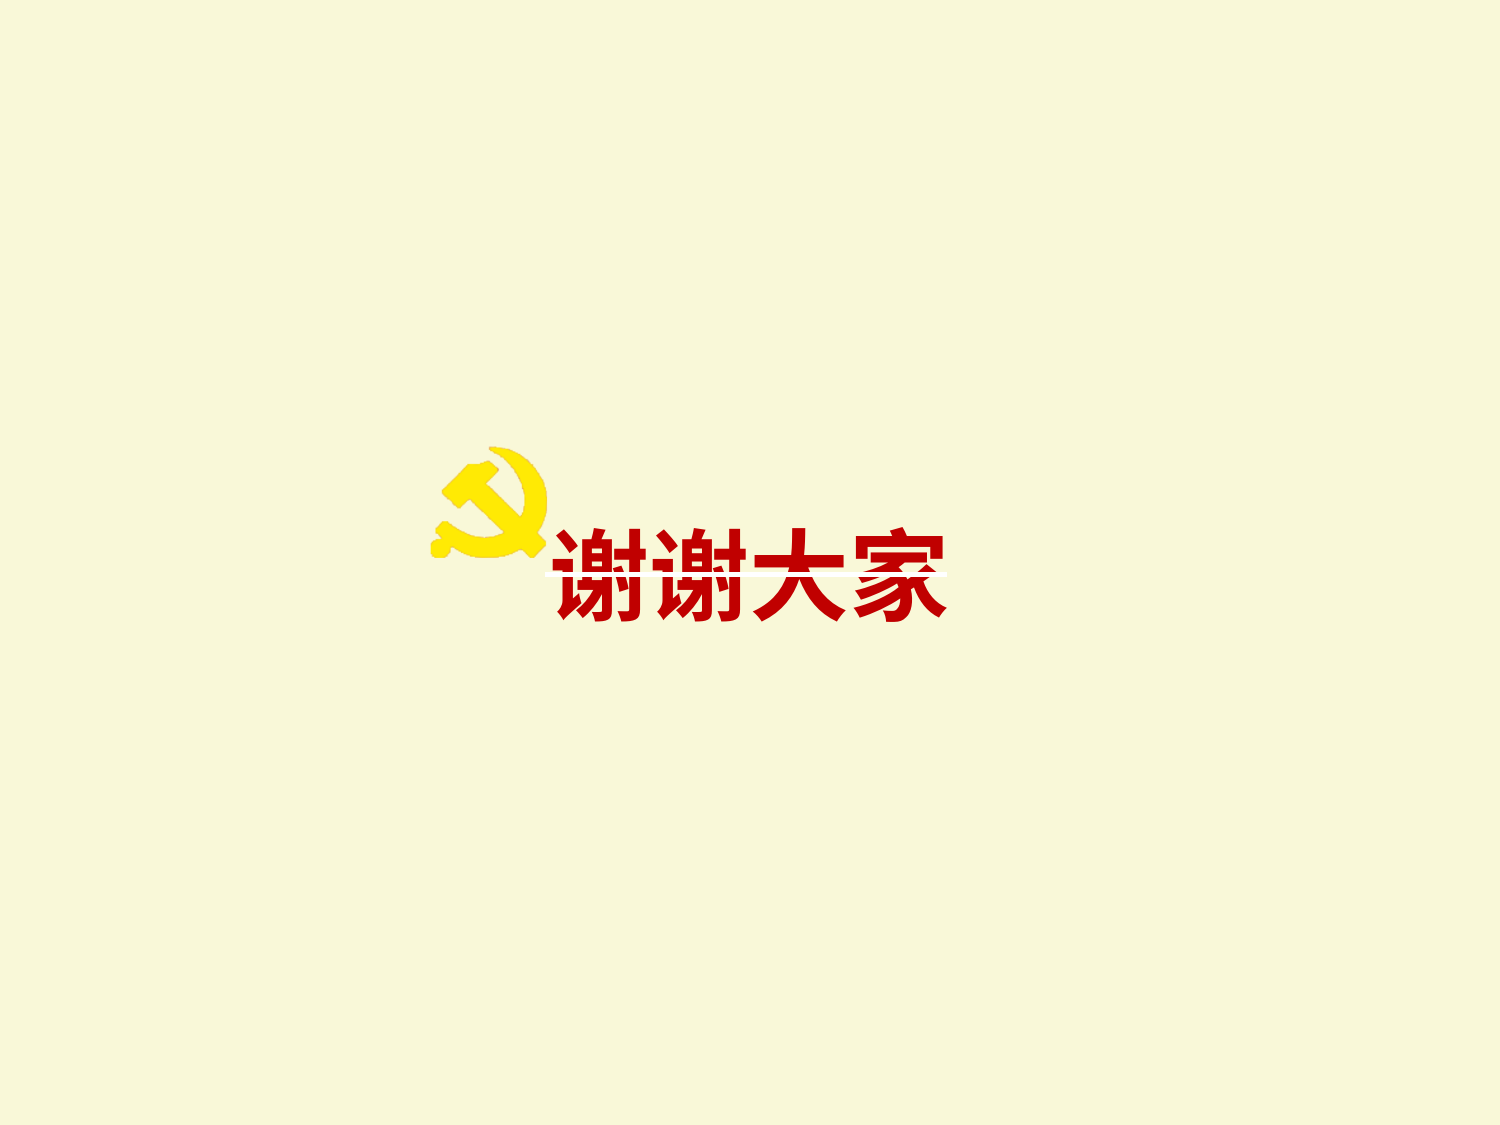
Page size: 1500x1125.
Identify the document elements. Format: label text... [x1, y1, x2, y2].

text_box 谢谢大家 [498, 506, 1002, 641]
picture [419, 432, 561, 575]
